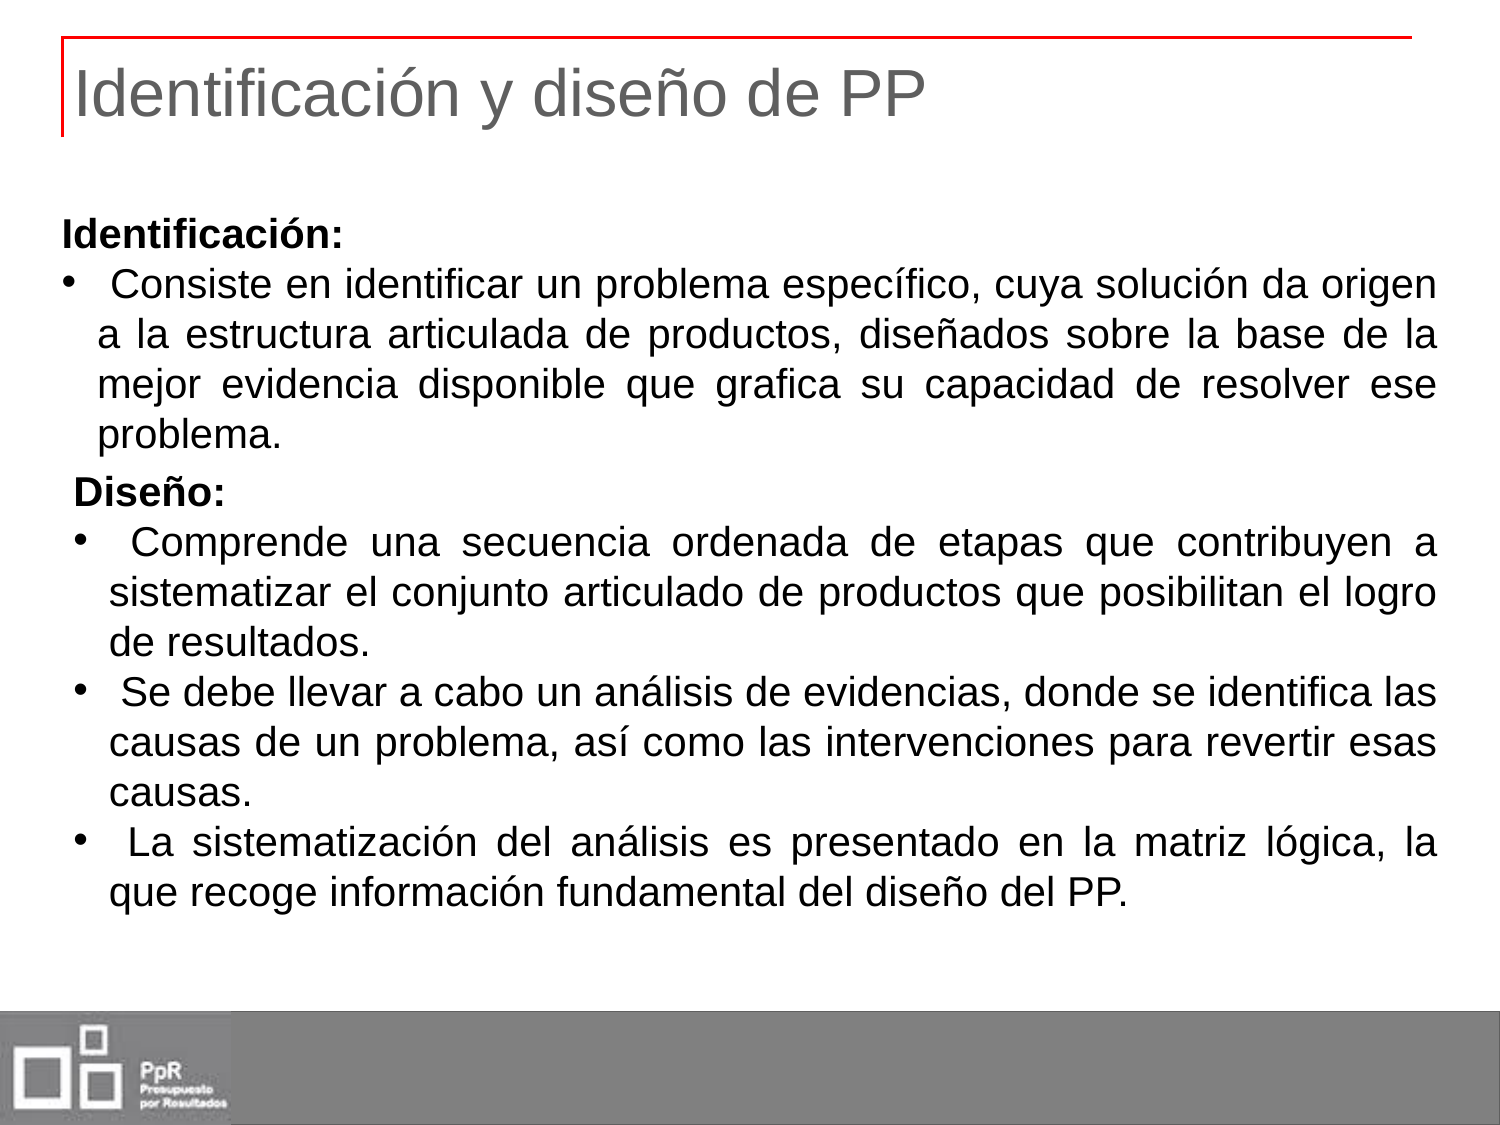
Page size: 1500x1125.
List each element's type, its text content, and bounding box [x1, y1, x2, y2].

text_box Diseño: Comprende una secuencia ordenada de etapas que contribuyen a sistematizar el conjunto articulado de productos que posibilitan el logro de resultados. Se debe llevar a cabo un análisis de evidencias, donde se identifica las causas de un problema, así como las intervenciones para revertir esas causas. La sistematización del análisis es presentado en la matriz lógica, la que recoge información fundamental del diseño del PP. [58, 457, 1453, 922]
picture [0, 1011, 231, 1125]
text_box Identificación: Consiste en identificar un problema específico, cuya solución da origen a la estructura articulada de productos, diseñados sobre la base de la mejor evidencia disponible que grafica su capacidad de resolver ese problema. [46, 199, 1454, 464]
title Identificación y diseño de PP [58, 42, 1409, 150]
